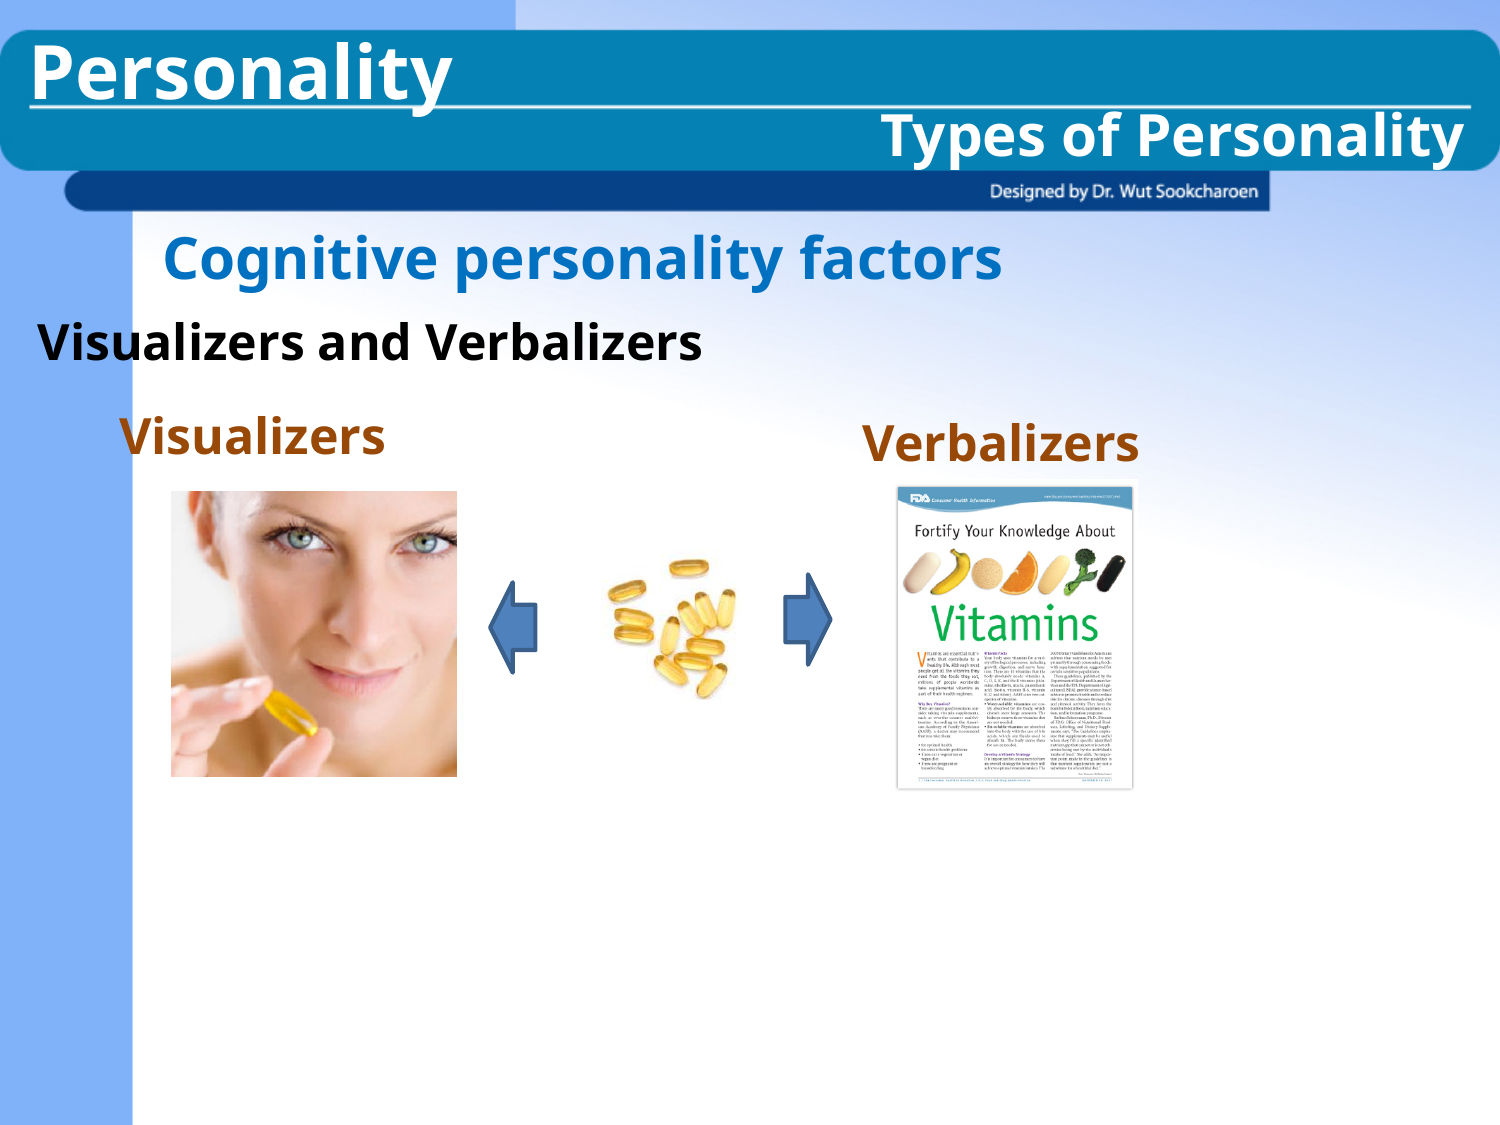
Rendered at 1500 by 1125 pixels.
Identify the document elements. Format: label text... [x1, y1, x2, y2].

text_box Visualizers and Verbalizers [22, 302, 719, 378]
text_box Types of Personality [37, 108, 1481, 172]
text_box Verbalizers [848, 403, 1156, 479]
text_box [488, 580, 538, 675]
picture [0, 0, 1500, 54]
text_box [783, 572, 833, 667]
text_box Cognitive personality factors [147, 231, 1447, 295]
picture [0, 146, 1500, 1125]
text_box Personality [13, 32, 1475, 107]
text_box Visualizers [104, 397, 402, 472]
